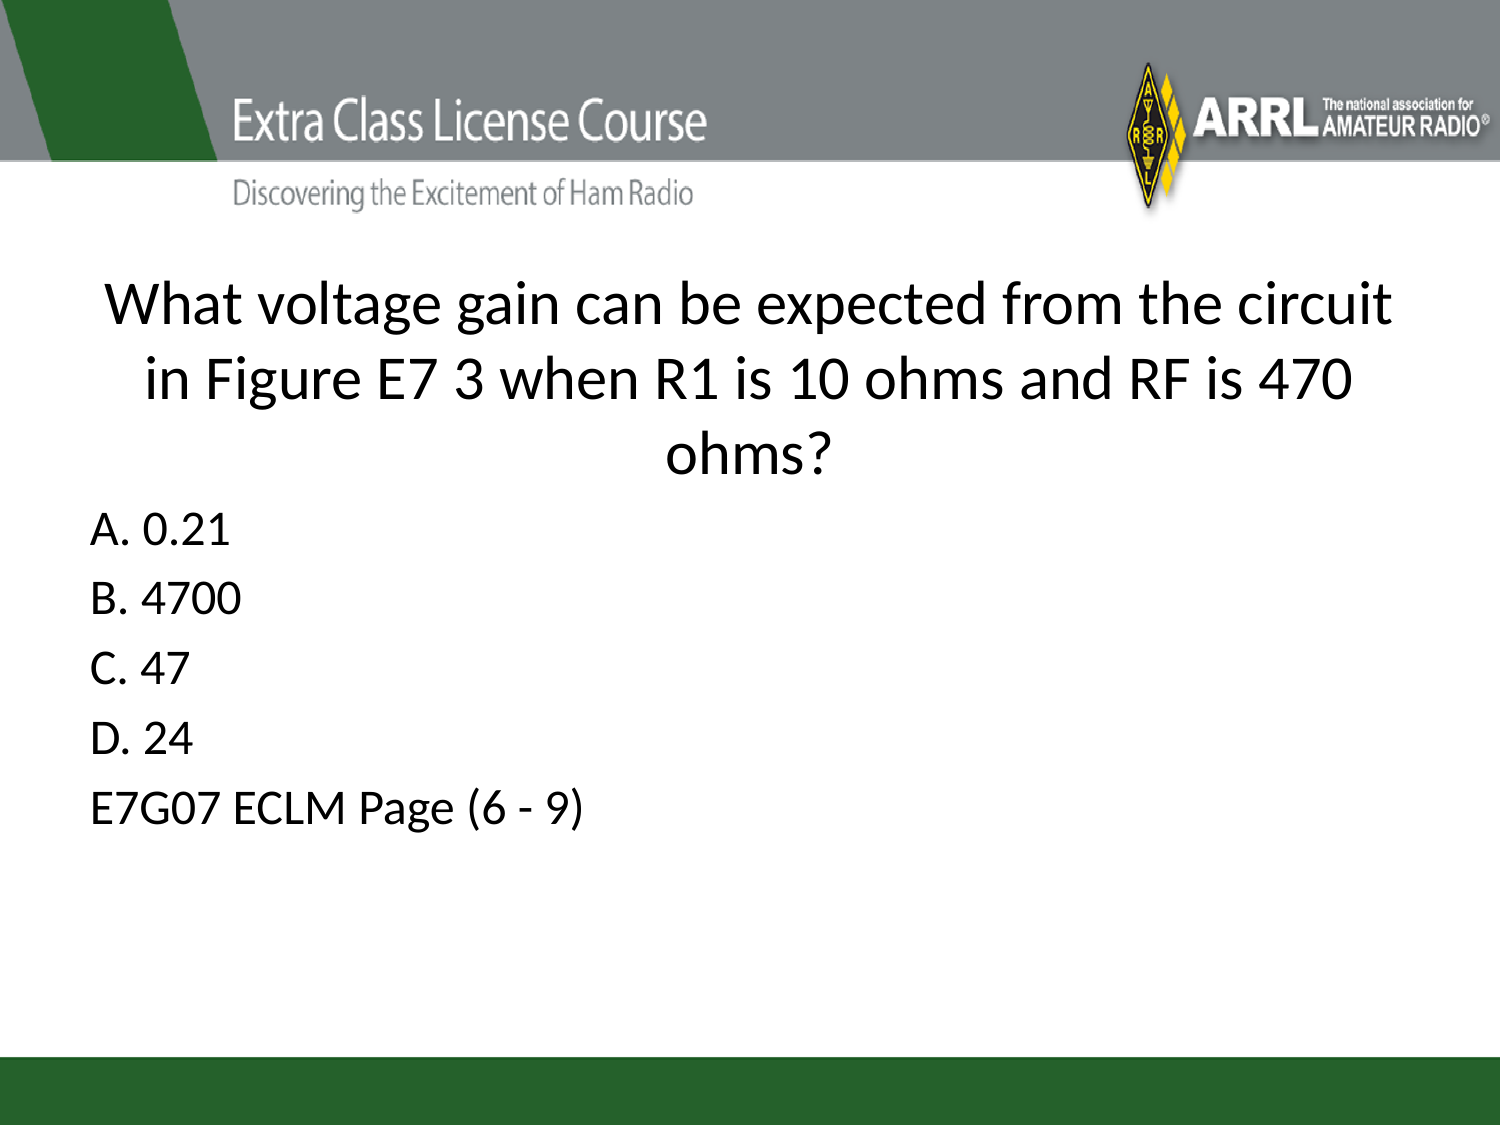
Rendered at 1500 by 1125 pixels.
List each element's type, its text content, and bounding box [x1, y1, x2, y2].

picture [0, 0, 1500, 1125]
title What voltage gain can be expected from the circuit in Figure E7 3 when R1 is 10 ohms and RF is 470 ohms? [75, 254, 1425, 435]
list A. 0.21 B. 4700 C. 47 D. 24 E7G07 ECLM Page (6 - 9) [75, 487, 1425, 1005]
